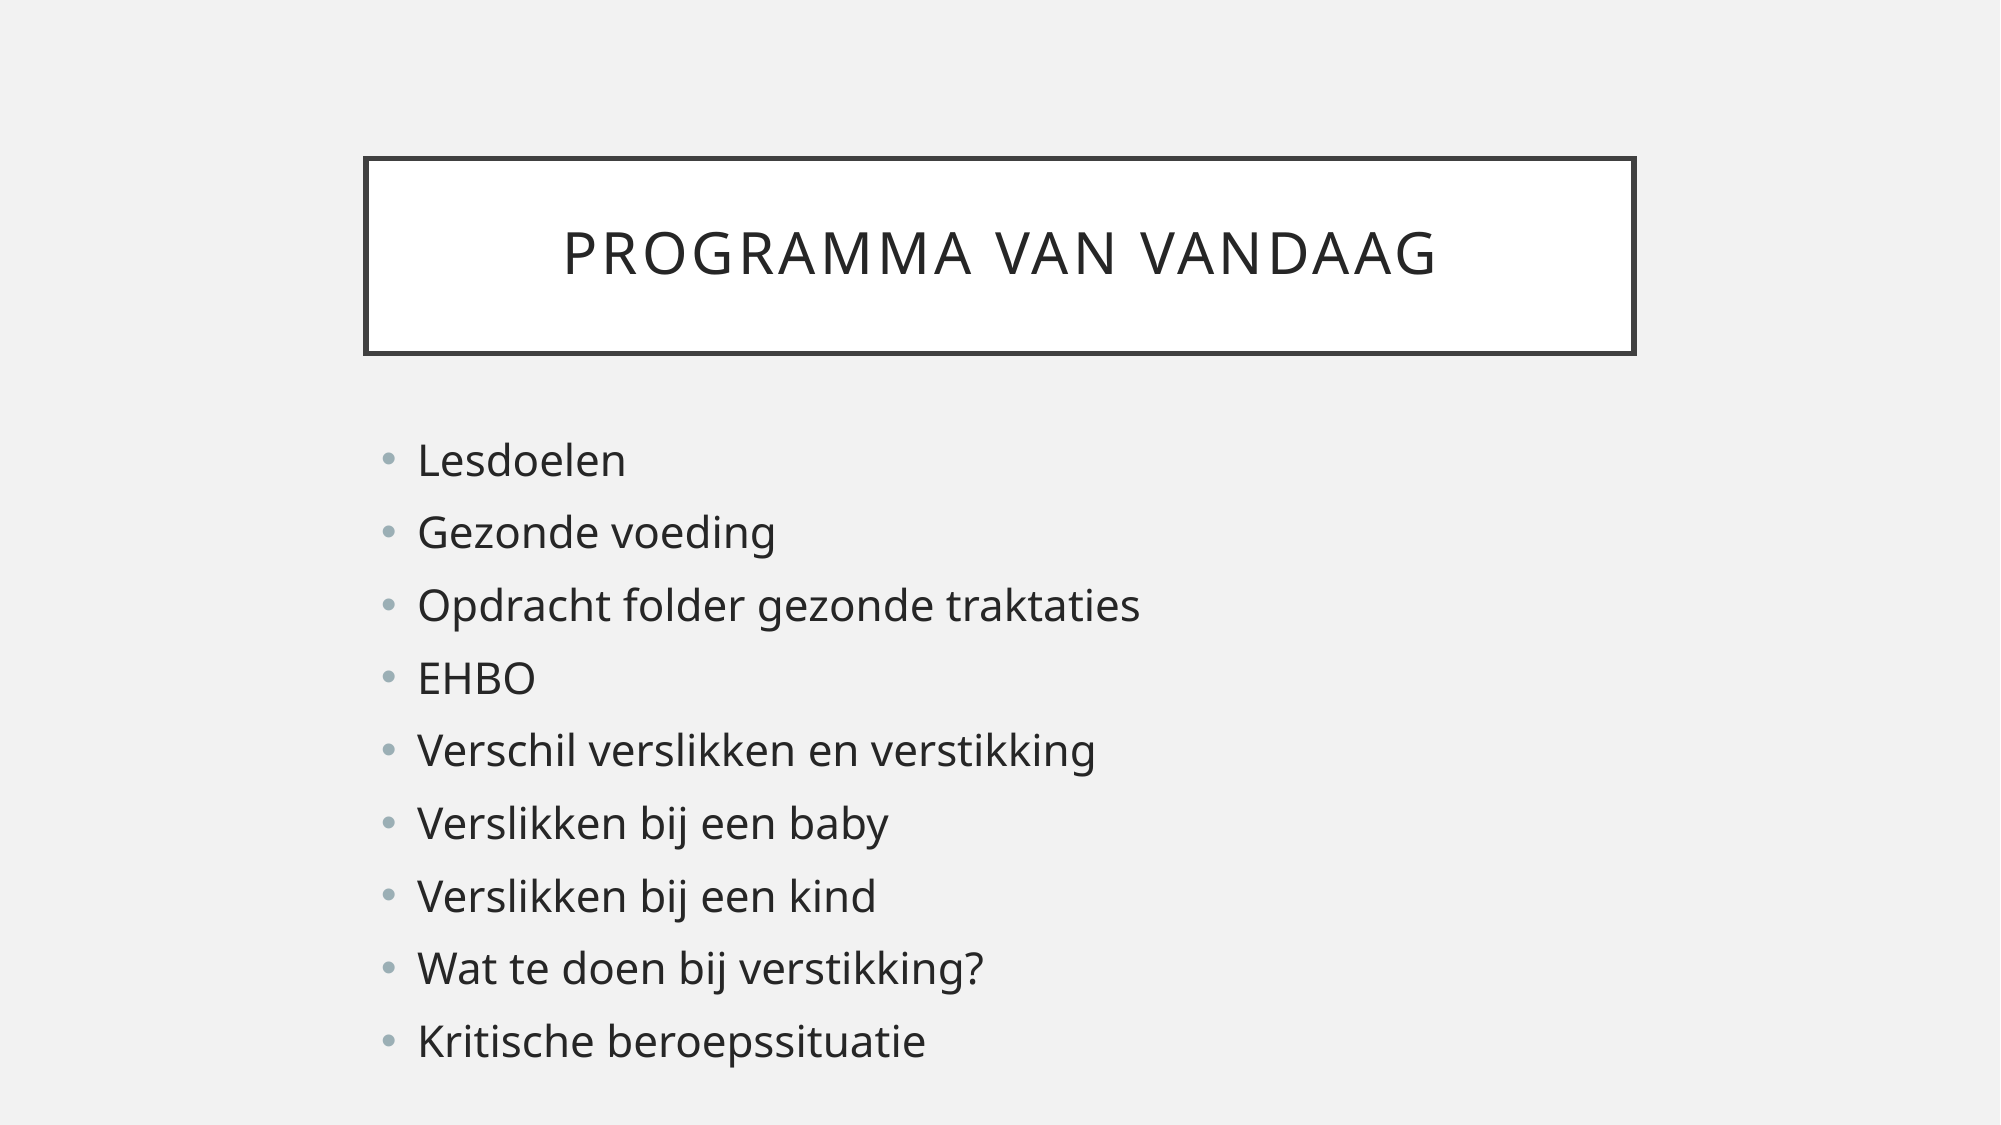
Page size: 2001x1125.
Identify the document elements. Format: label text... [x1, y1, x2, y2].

title Programma van vandaag [363, 156, 1637, 356]
list Lesdoelen Gezonde voeding Opdracht folder gezonde traktaties EHBO Verschil verslikken en verstikking Verslikken bij een baby Verslikken bij een kind Wat te doen bij verstikking? Kritische beroepssituatie [366, 424, 1634, 1079]
